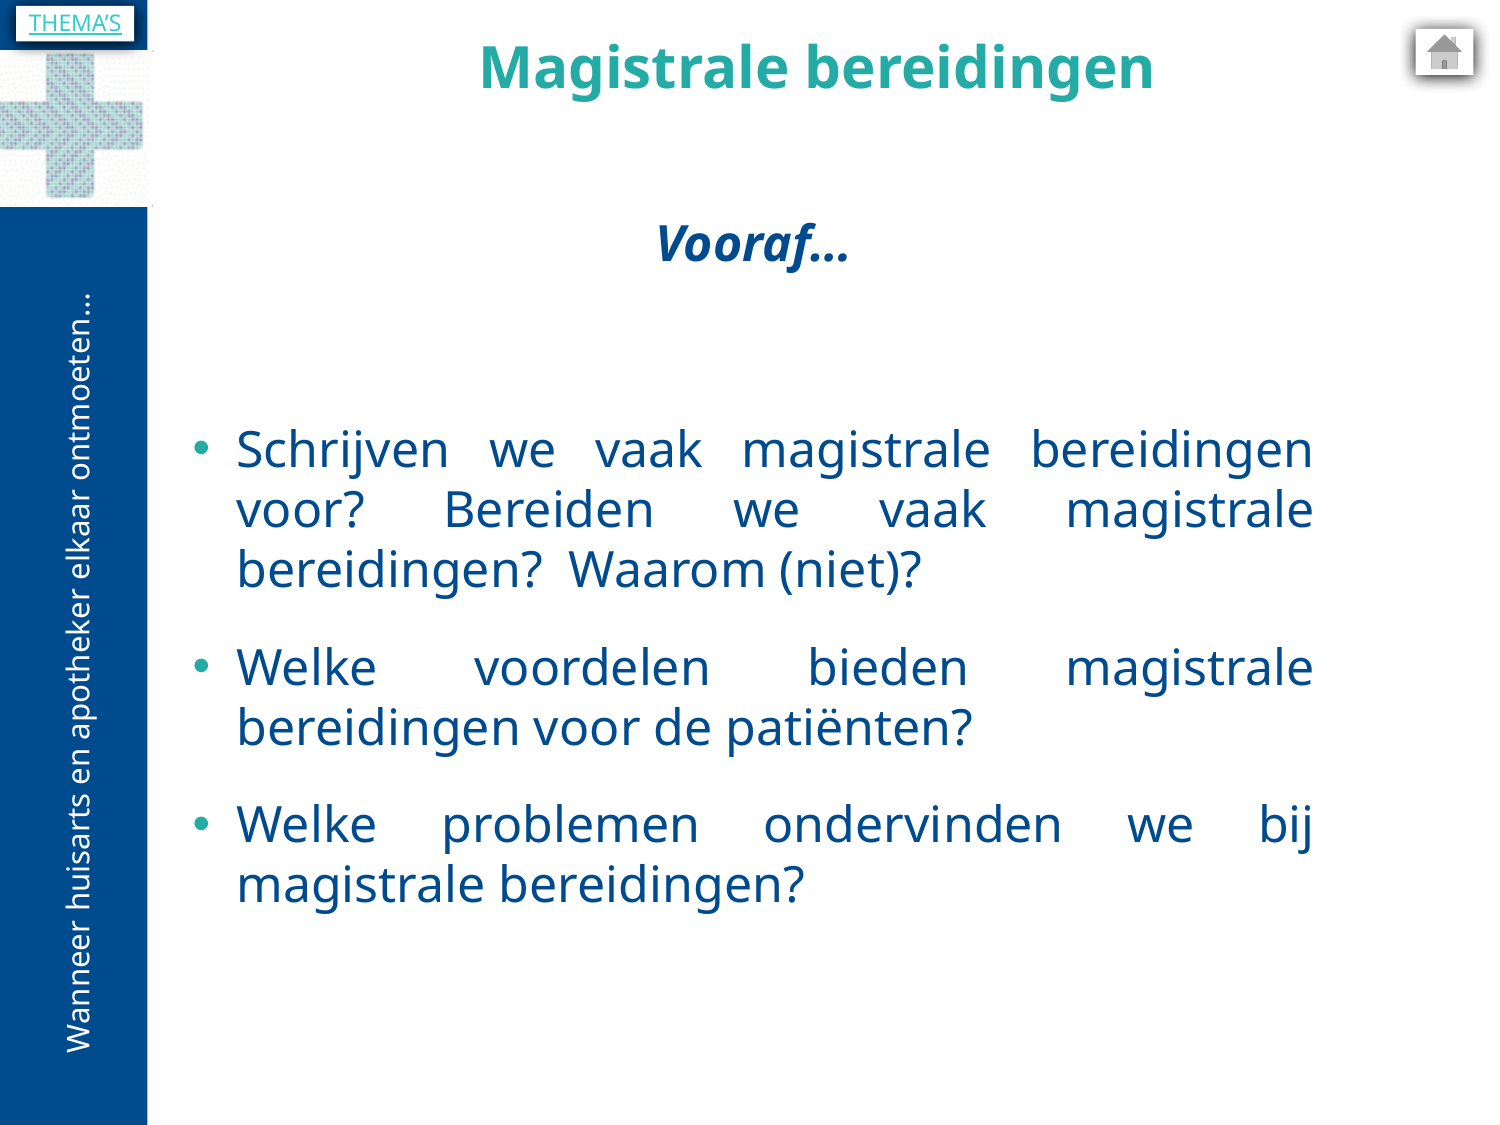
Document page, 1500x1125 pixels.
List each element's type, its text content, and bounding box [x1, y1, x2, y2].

text_box [1415, 28, 1474, 76]
list Magistrale bereidingen [174, 30, 1460, 125]
picture [0, 50, 154, 207]
text_box Vooraf… Schrijven we vaak magistrale bereidingen voor? Bereiden we vaak magistrale bereidingen? Waarom (niet)? Welke voordelen bieden magistrale bereidingen voor de patiënten? Welke problemen ondervinden we bij magistrale bereidingen? [177, 210, 1330, 980]
text_box THEMA’S [15, 5, 135, 42]
